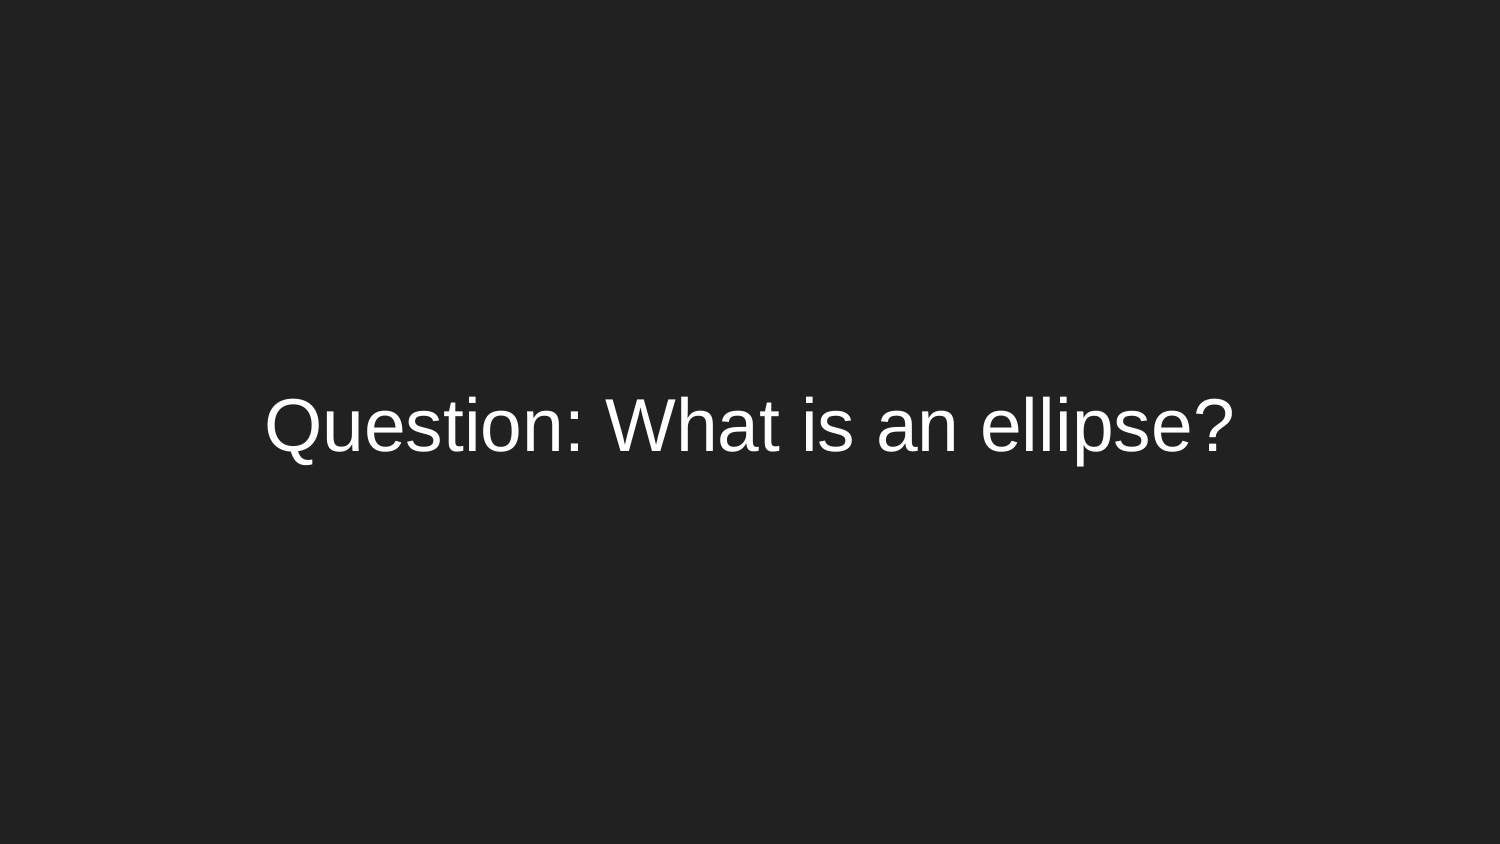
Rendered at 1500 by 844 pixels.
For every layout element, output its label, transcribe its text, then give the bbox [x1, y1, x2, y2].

title Question: What is an ellipse? [51, 352, 1449, 491]
